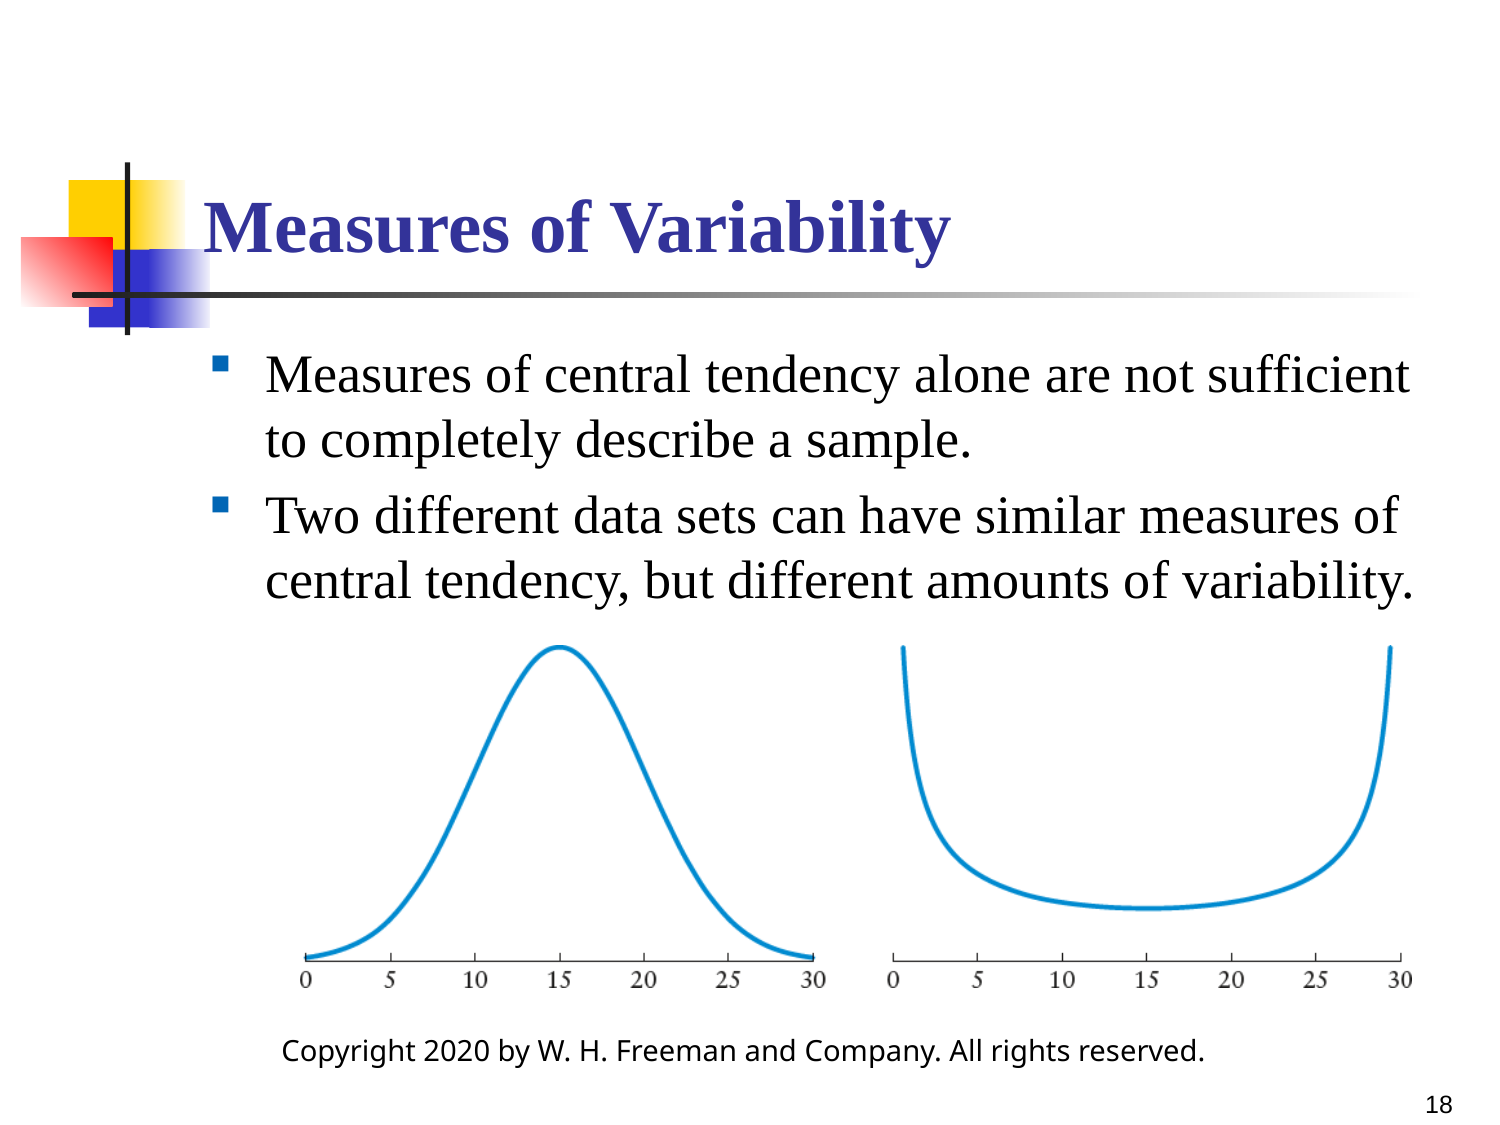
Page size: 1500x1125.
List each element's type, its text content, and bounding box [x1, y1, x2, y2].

picture [299, 645, 1412, 988]
list Measures of central tendency alone are not sufficient to completely describe a sample. Two different data sets can have similar measures of central tendency, but different amounts of variability. [193, 331, 1469, 650]
title Measures of Variability [188, 35, 1468, 275]
